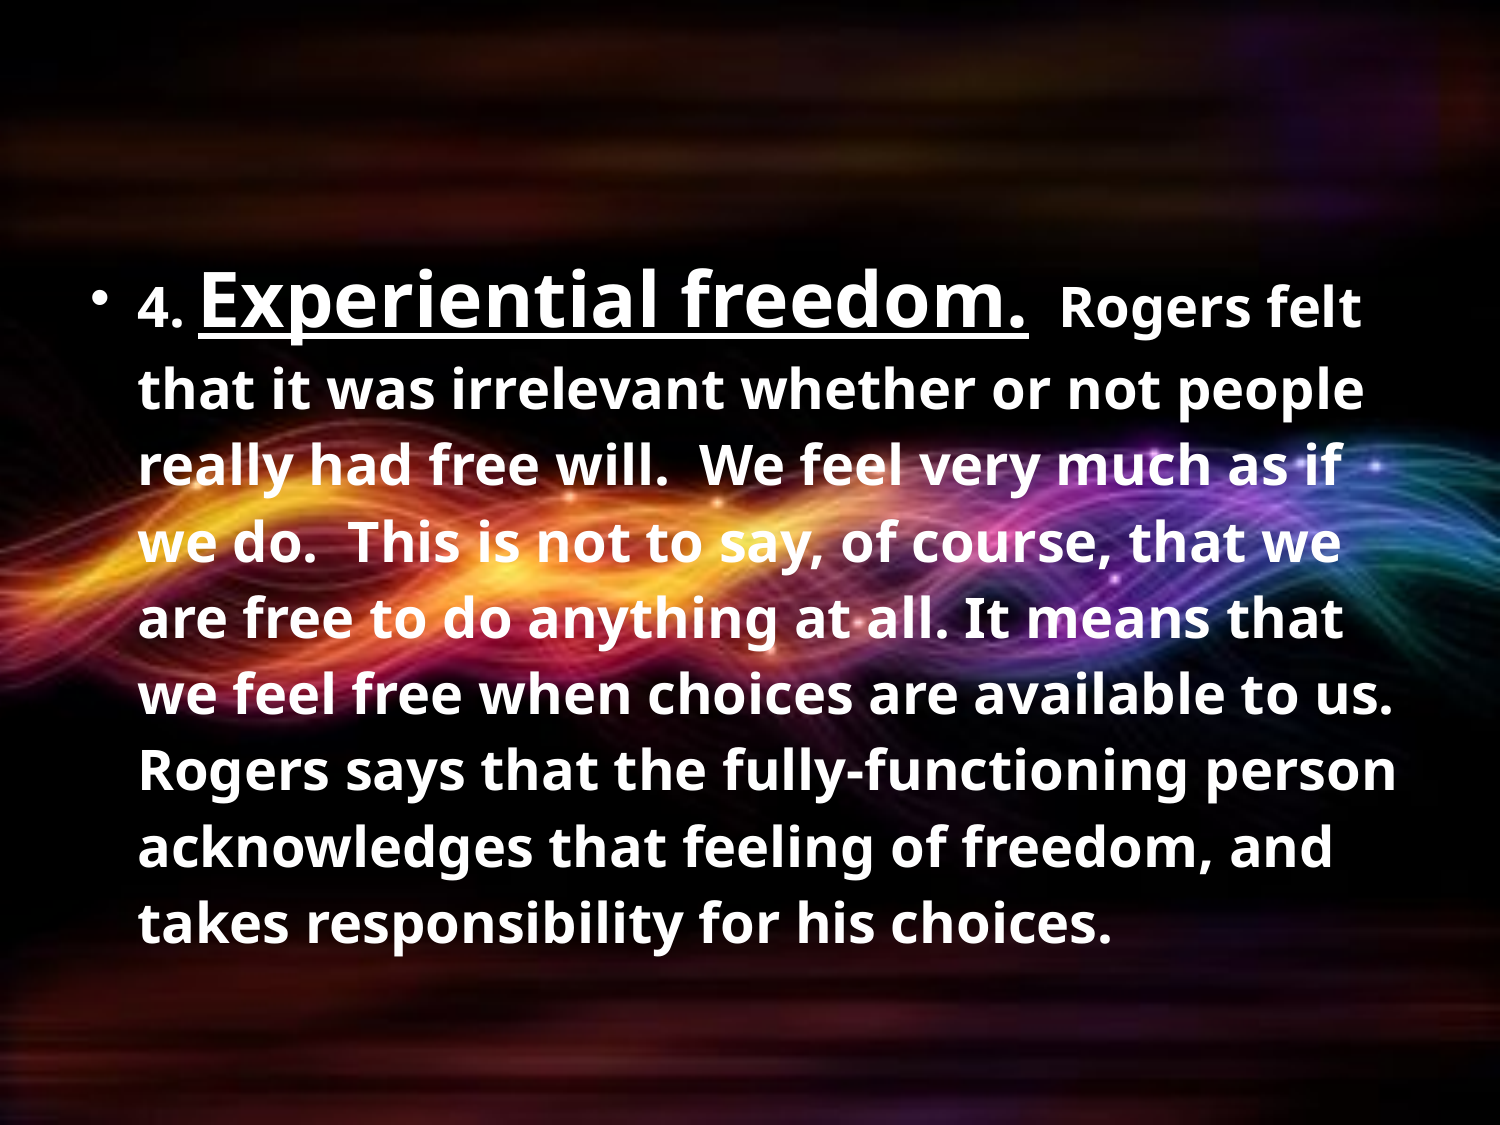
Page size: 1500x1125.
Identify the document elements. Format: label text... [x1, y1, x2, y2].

picture [0, 0, 1500, 1125]
list 4. Experiential freedom. Rogers felt that it was irrelevant whether or not people really had free will. We feel very much as if we do. This is not to say, of course, that we are free to do anything at all. It means that we feel free when choices are available to us. Rogers says that the fully-functioning person acknowledges that feeling of freedom, and takes responsibility for his choices. [75, 237, 1425, 980]
